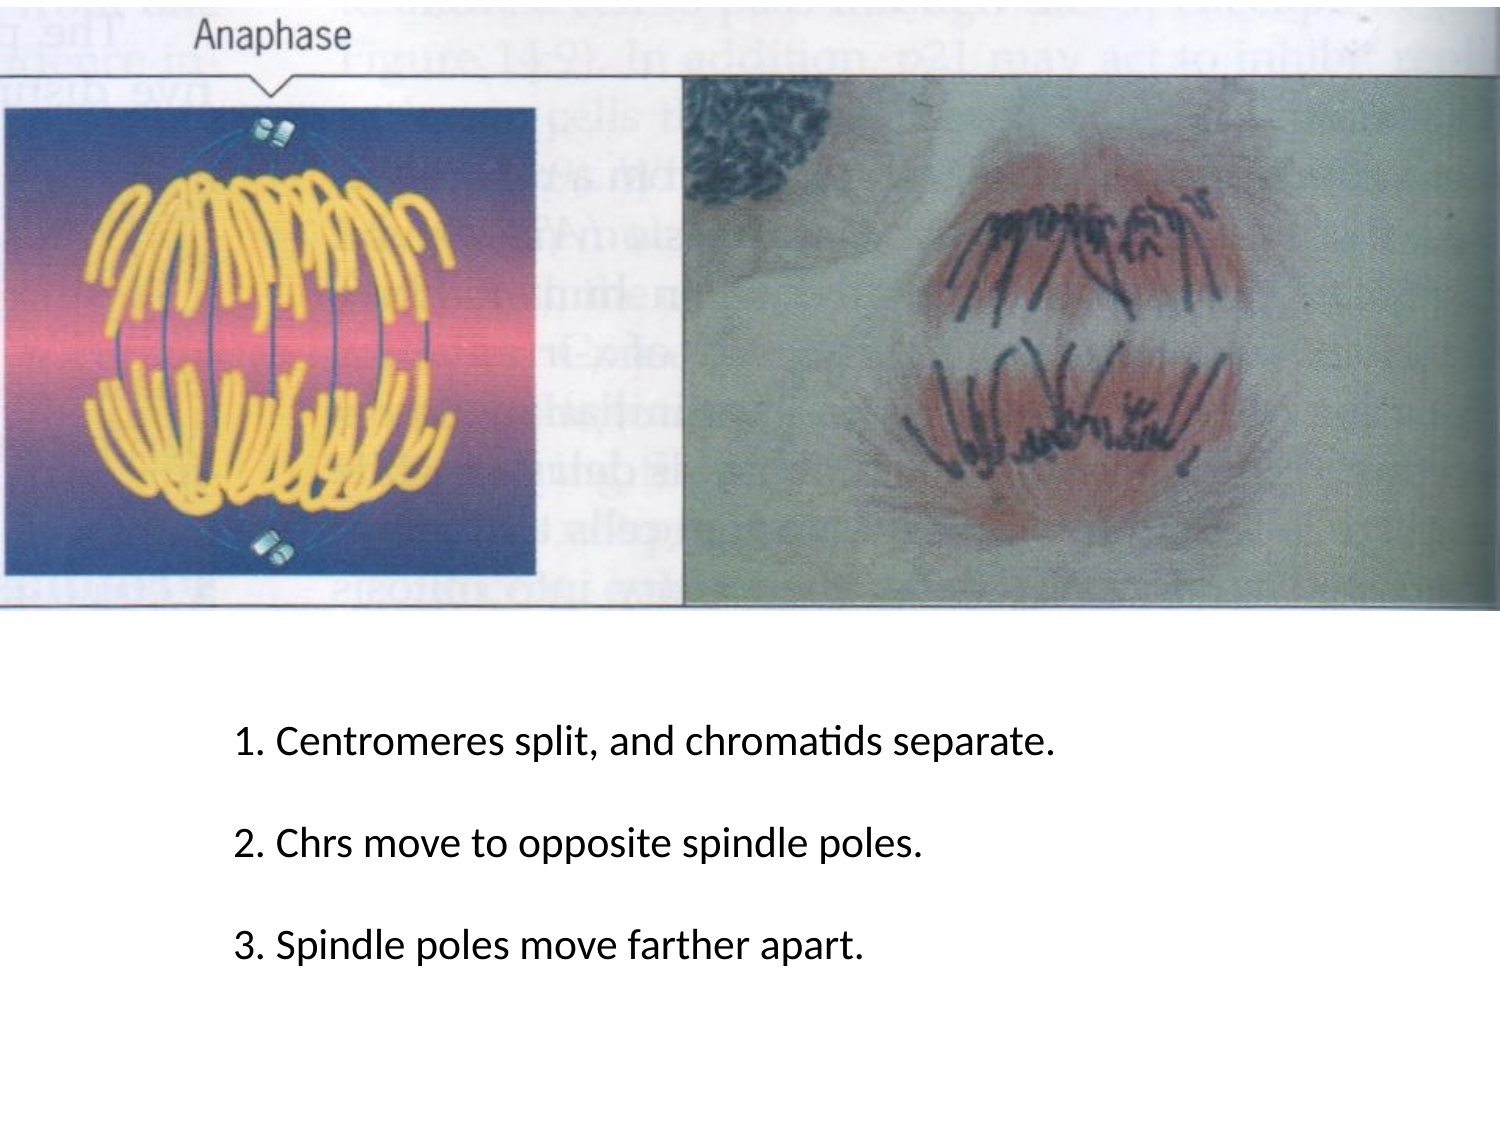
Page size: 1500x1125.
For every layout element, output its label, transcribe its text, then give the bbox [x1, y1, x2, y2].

text_box 1. Centromeres split, and chromatids separate. 2. Chrs move to opposite spindle poles. 3. Spindle poles move farther apart. [218, 653, 1500, 976]
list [0, 7, 1500, 612]
